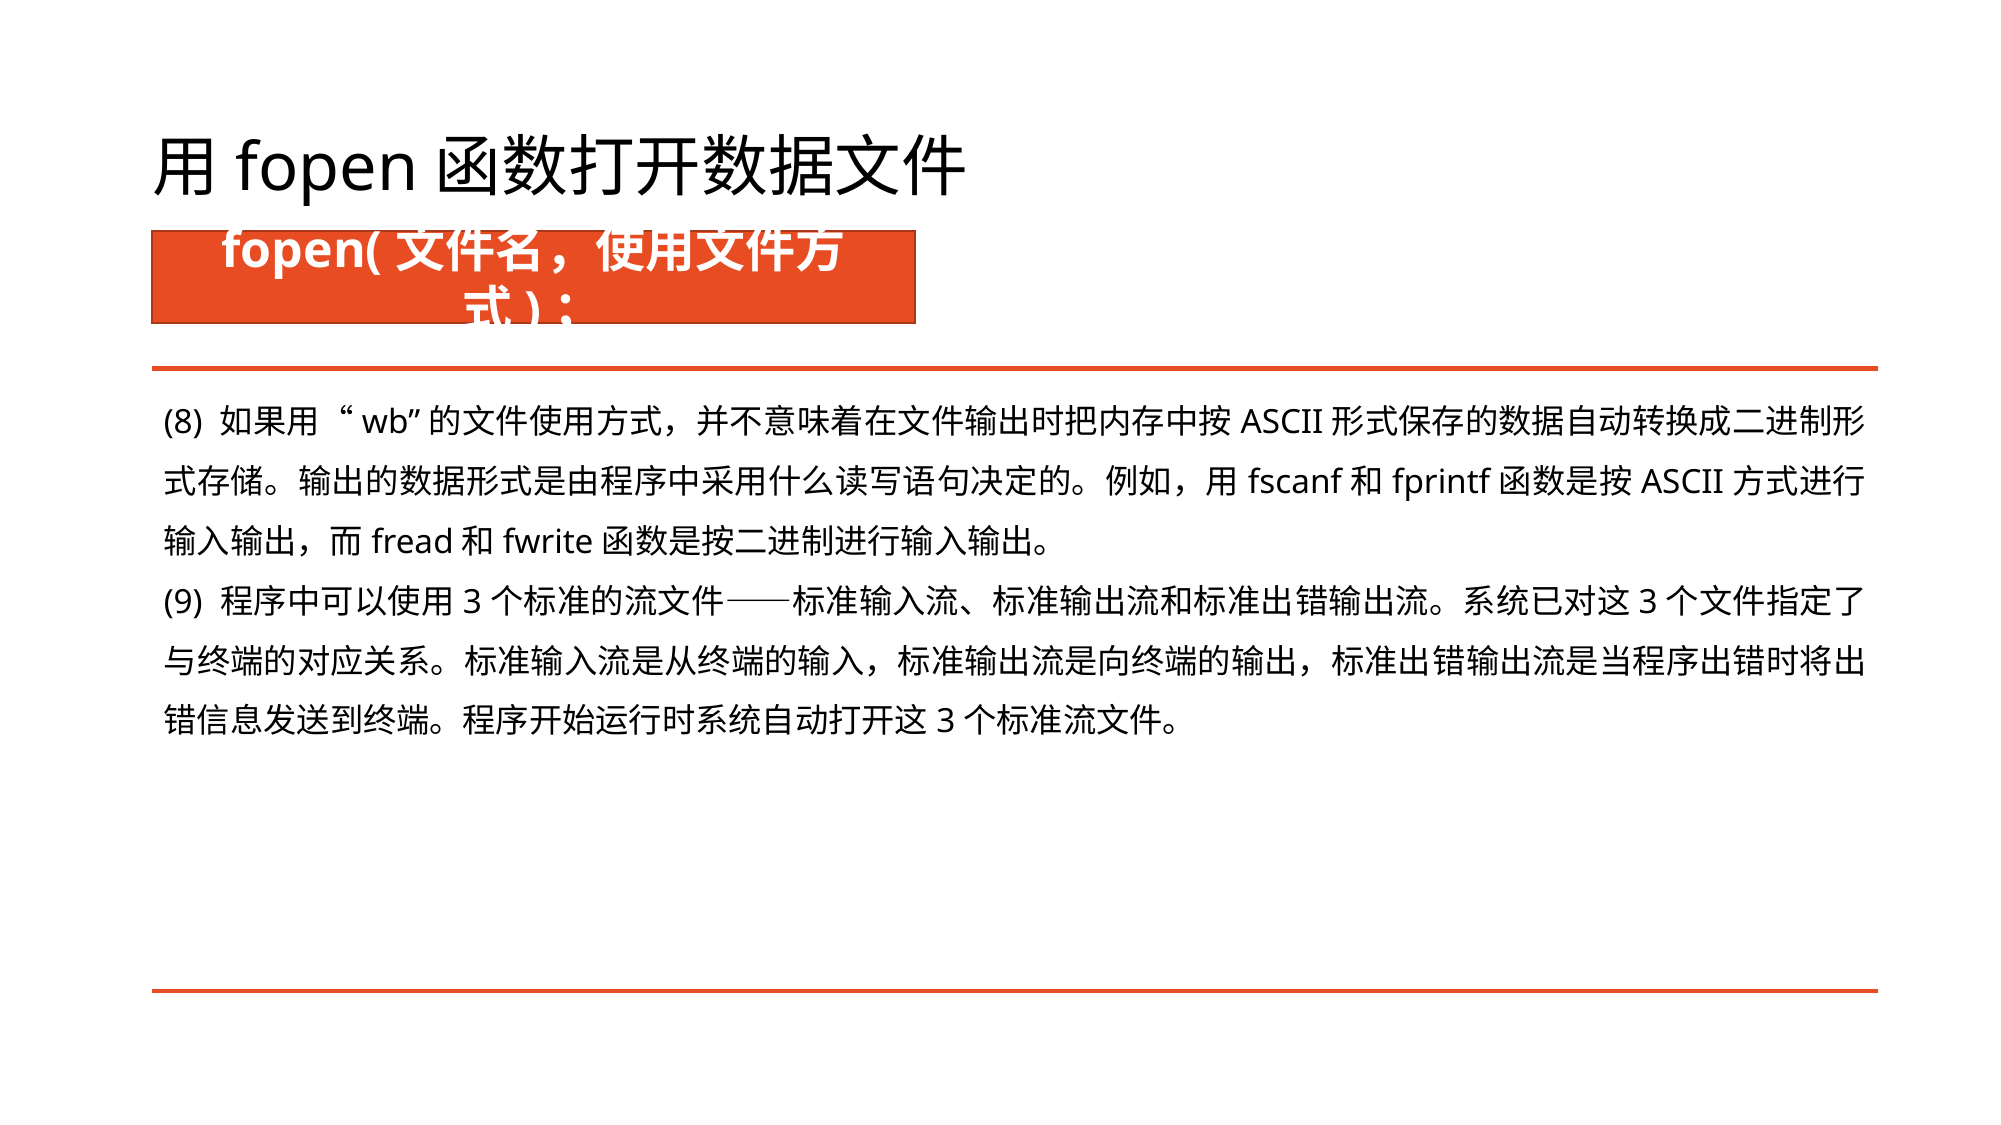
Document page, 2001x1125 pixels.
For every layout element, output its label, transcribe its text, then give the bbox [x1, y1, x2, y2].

text_box fopen(文件名，使用文件方式)； [151, 230, 916, 324]
title 用fopen函数打开数据文件 [137, 59, 1863, 278]
